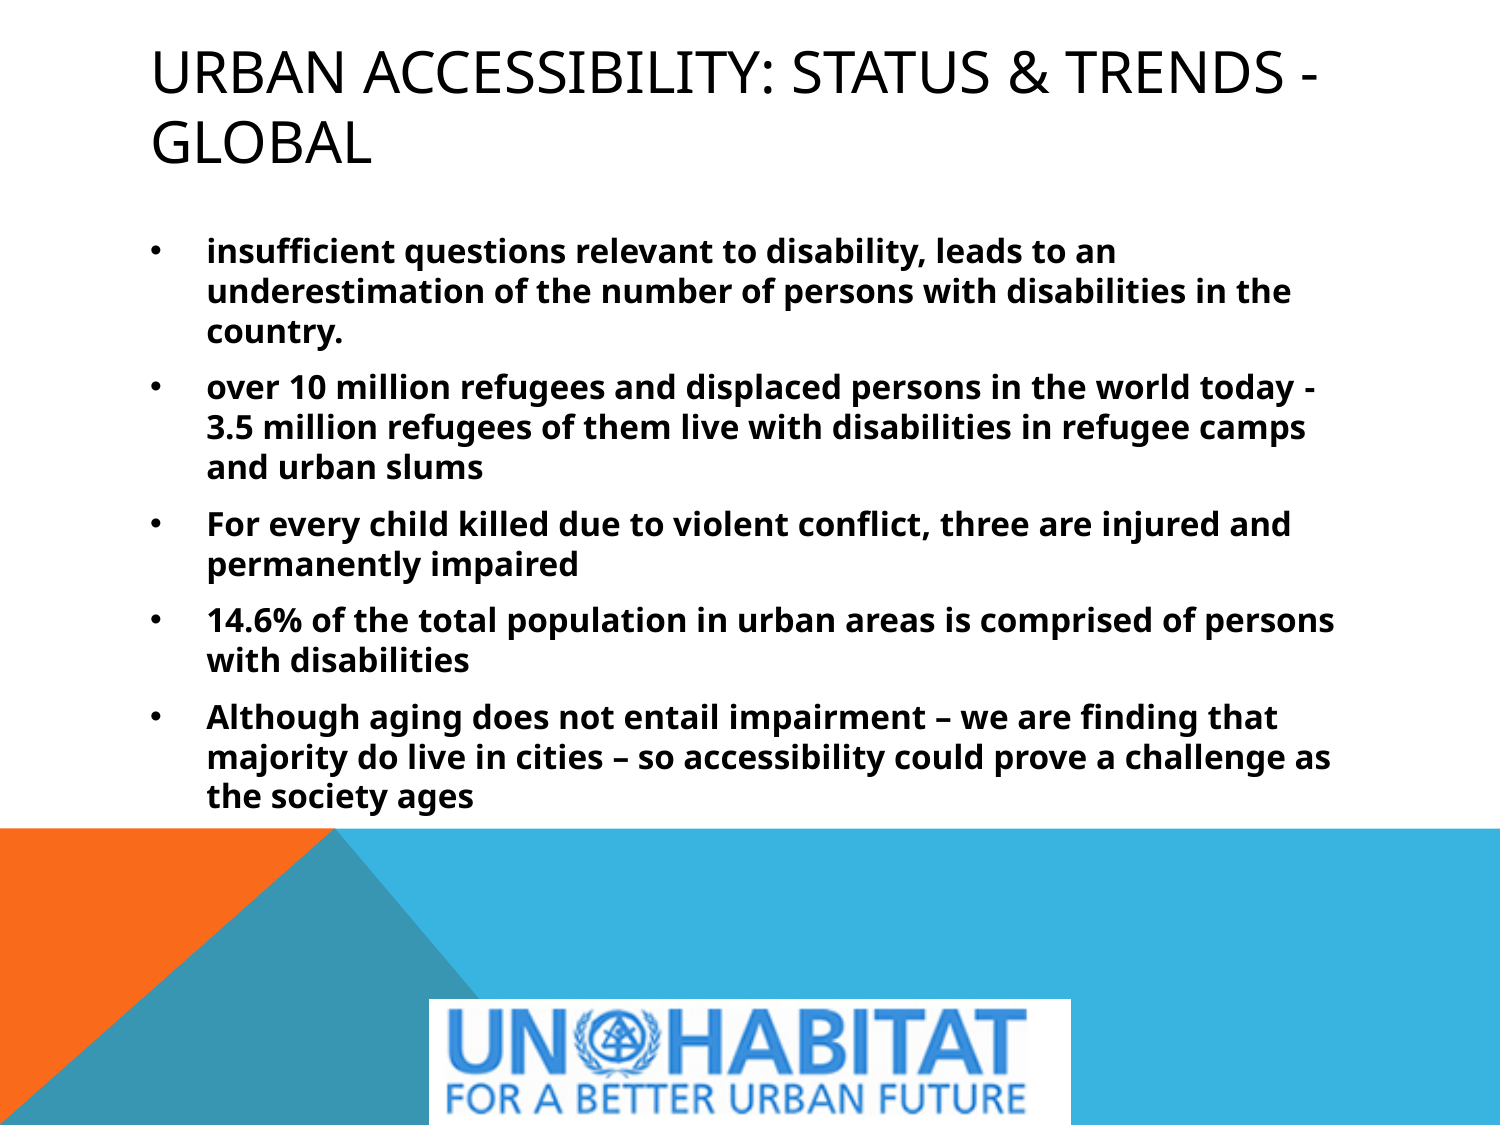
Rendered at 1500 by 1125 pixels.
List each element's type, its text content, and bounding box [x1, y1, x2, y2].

picture [428, 999, 1071, 1125]
list insufficient questions relevant to disability, leads to an underestimation of the number of persons with disabilities in the country. over 10 million refugees and displaced persons in the world today - 3.5 million refugees of them live with disabilities in refugee camps and urban slums For every child killed due to violent conflict, three are injured and permanently impaired 14.6% of the total population in urban areas is comprised of persons with disabilities Although aging does not entail impairment – we are finding that majority do live in cities – so accessibility could prove a challenge as the society ages [135, 222, 1369, 768]
title Urban Accessibility: Status & Trends - Global [135, 60, 1369, 150]
